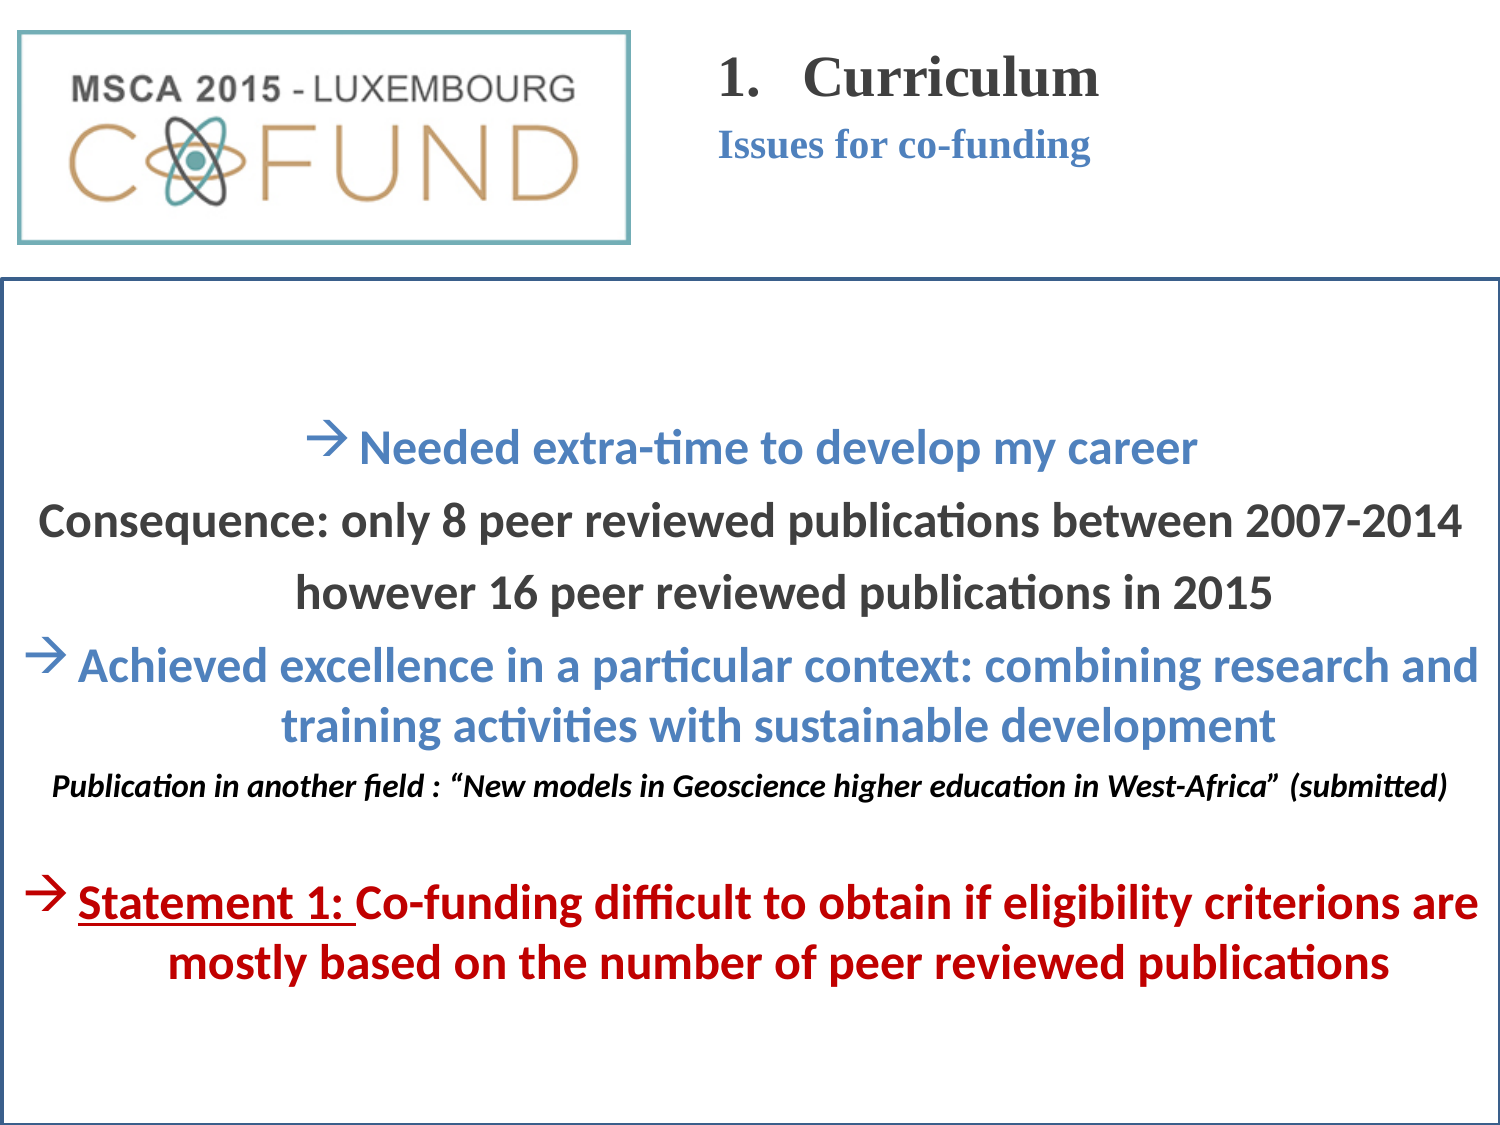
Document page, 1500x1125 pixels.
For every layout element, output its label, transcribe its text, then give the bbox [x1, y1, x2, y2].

picture [17, 30, 631, 246]
picture [551, 964, 640, 1052]
picture [362, 964, 450, 1052]
picture [161, 964, 257, 1052]
text_box Needed extra-time to develop my career Consequence: only 8 peer reviewed publications between 2007-2014 however 16 peer reviewed publications in 2015 Achieved excellence in a particular context: combining research and training activities with sustainable development Publication in another field : “New models in Geoscience higher education in West-Africa” (submitted) Statement 1: Co-funding difficult to obtain if eligibility criterions are mostly based on the number of peer reviewed publications [0, 277, 1500, 1125]
picture [952, 676, 1483, 1031]
picture [553, 533, 645, 622]
picture [263, 964, 356, 1052]
picture [449, 632, 637, 729]
picture [456, 964, 545, 1052]
text_box Curriculum Issues for co-funding [702, 30, 1483, 245]
